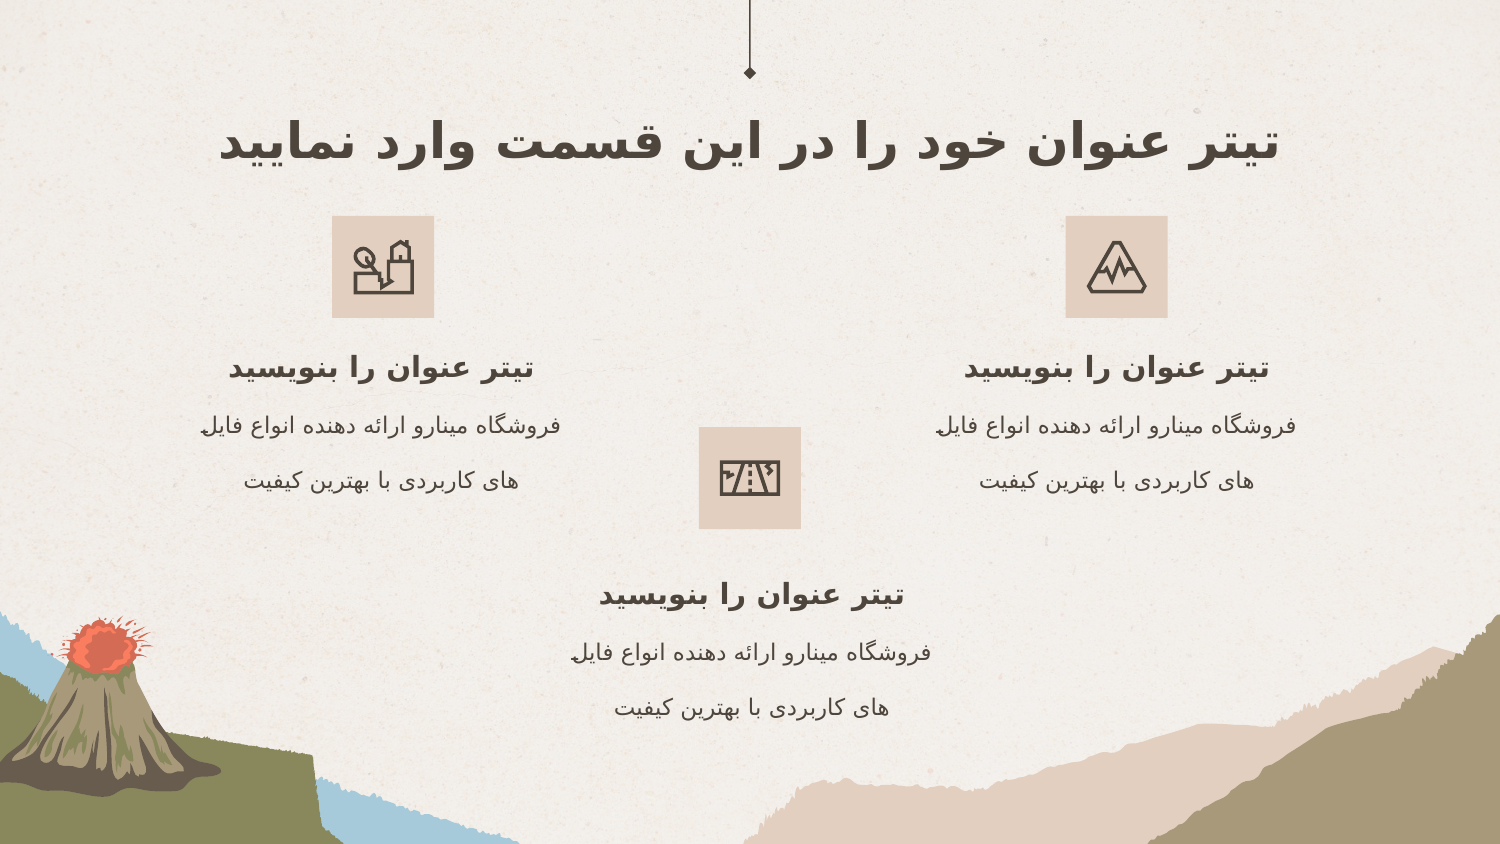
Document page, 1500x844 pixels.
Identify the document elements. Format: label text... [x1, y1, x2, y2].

text_box [1086, 240, 1147, 294]
text_box تیتر عنوان خود را در این قسمت وارد نمایید [124, 71, 1376, 177]
text_box تیتر عنوان را بنویسید فروشگاه مینارو ارائه دهنده انواع فایل های کاربردی با بهترین کیفیت [171, 305, 592, 501]
text_box [1065, 215, 1168, 305]
text_box تیتر عنوان را بنویسید فروشگاه مینارو ارائه دهنده انواع فایل های کاربردی با بهترین کیفیت [906, 305, 1327, 501]
text_box [332, 215, 435, 305]
text_box تیتر عنوان را بنویسید فروشگاه مینارو ارائه دهنده انواع فایل های کاربردی با بهترین کیفیت [542, 532, 962, 728]
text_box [719, 460, 781, 497]
text_box [698, 427, 801, 530]
text_box [353, 239, 414, 295]
